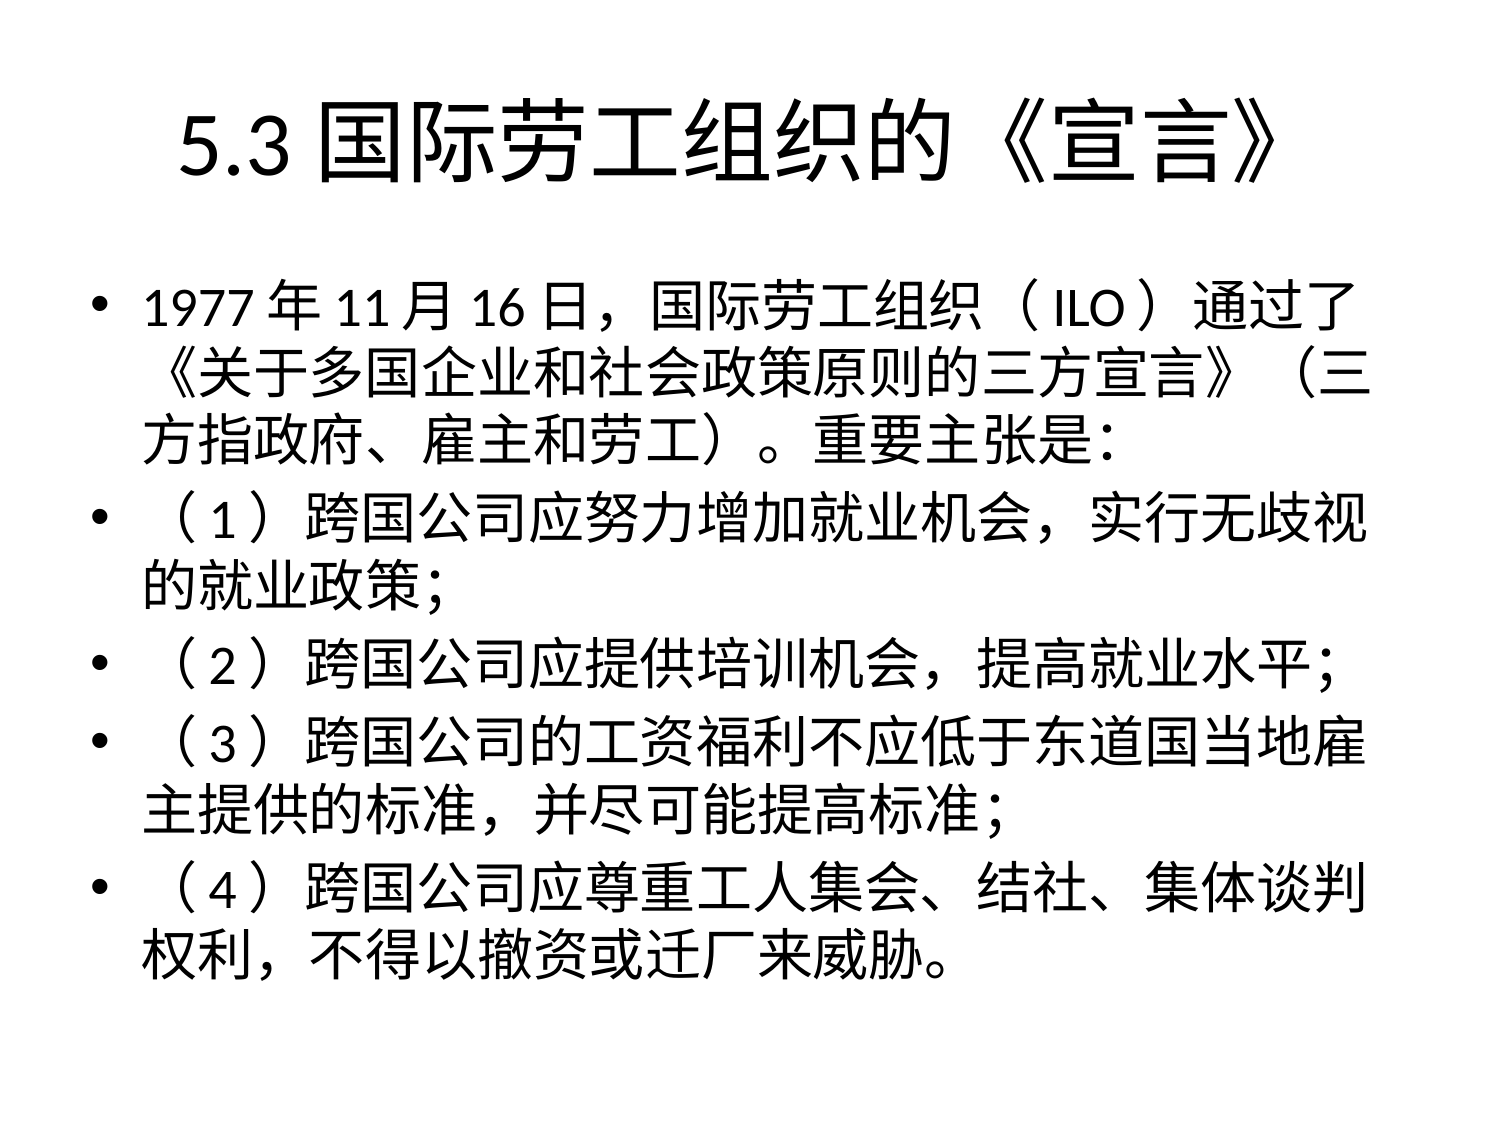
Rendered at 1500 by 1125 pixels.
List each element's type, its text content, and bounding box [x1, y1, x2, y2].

list 1977年11月16日，国际劳工组织（ILO）通过了《关于多国企业和社会政策原则的三方宣言》（三方指政府、雇主和劳工）。重要主张是： （1）跨国公司应努力增加就业机会，实行无歧视的就业政策； （2）跨国公司应提供培训机会，提高就业水平； （3）跨国公司的工资福利不应低于东道国当地雇主提供的标准，并尽可能提高标准； （4）跨国公司应尊重工人集会、结社、集体谈判权利，不得以撤资或迁厂来威胁。 [75, 262, 1425, 1005]
title 5.3国际劳工组织的《宣言》 [75, 45, 1425, 233]
